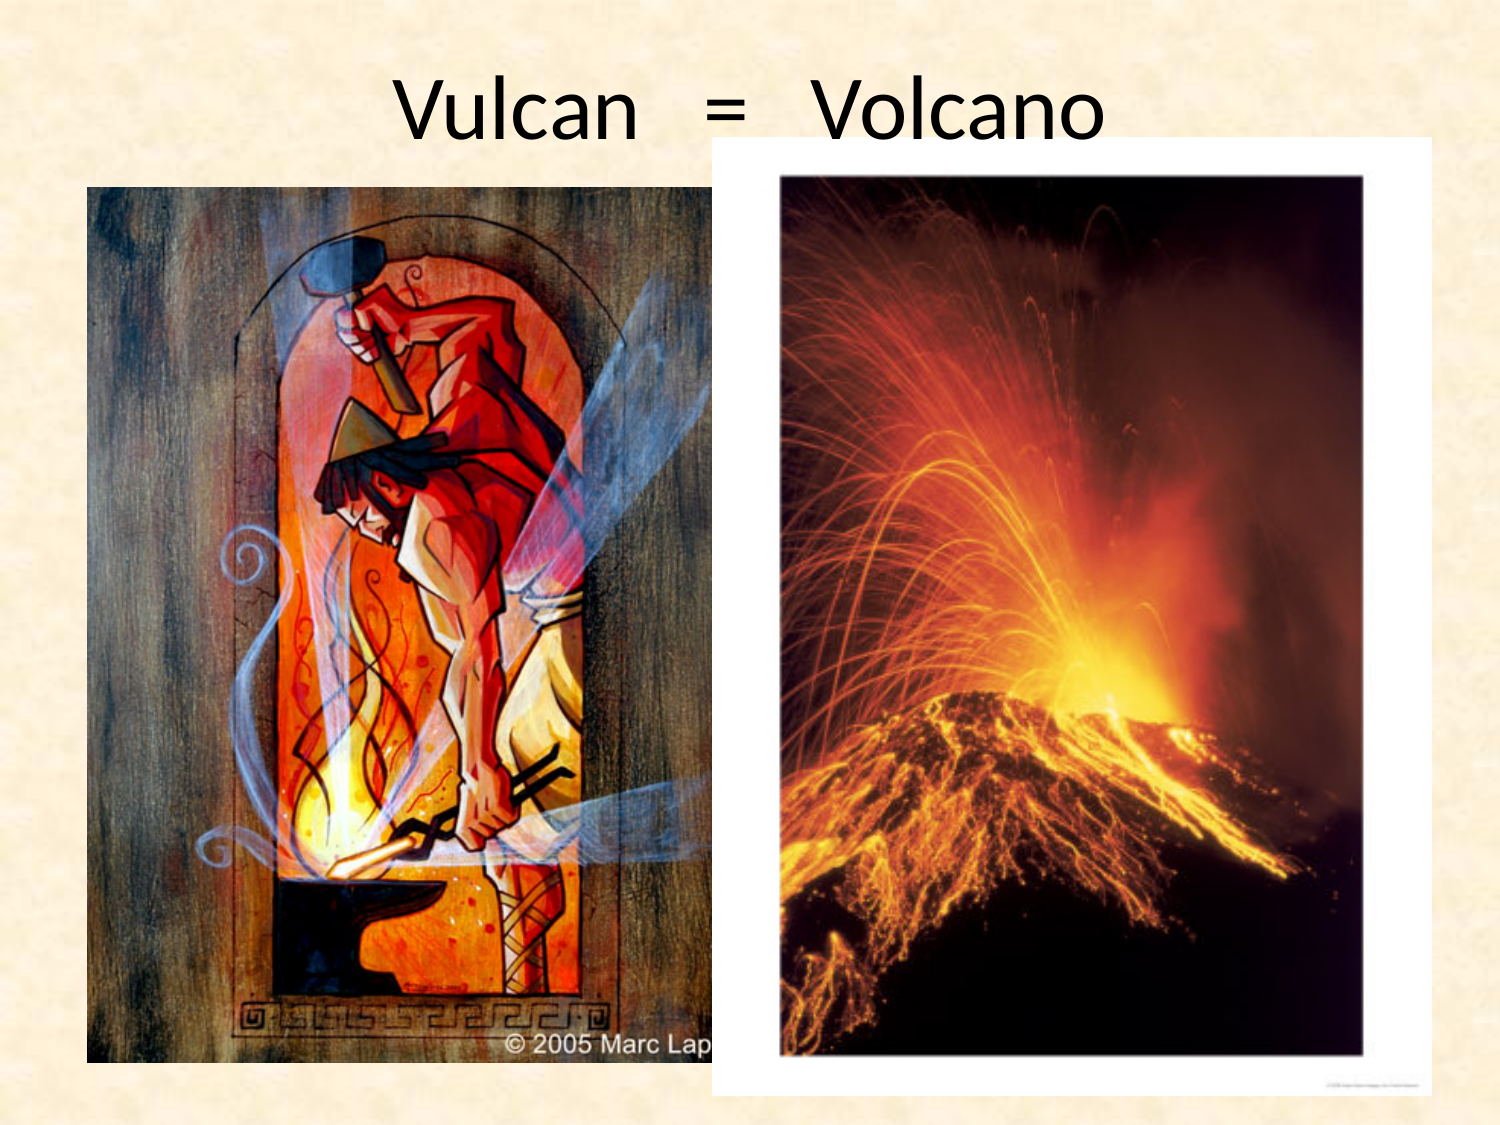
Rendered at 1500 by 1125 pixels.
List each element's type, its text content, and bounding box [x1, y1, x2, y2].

picture [0, 0, 1500, 1125]
title Vulcan = Volcano [74, 37, 1426, 168]
